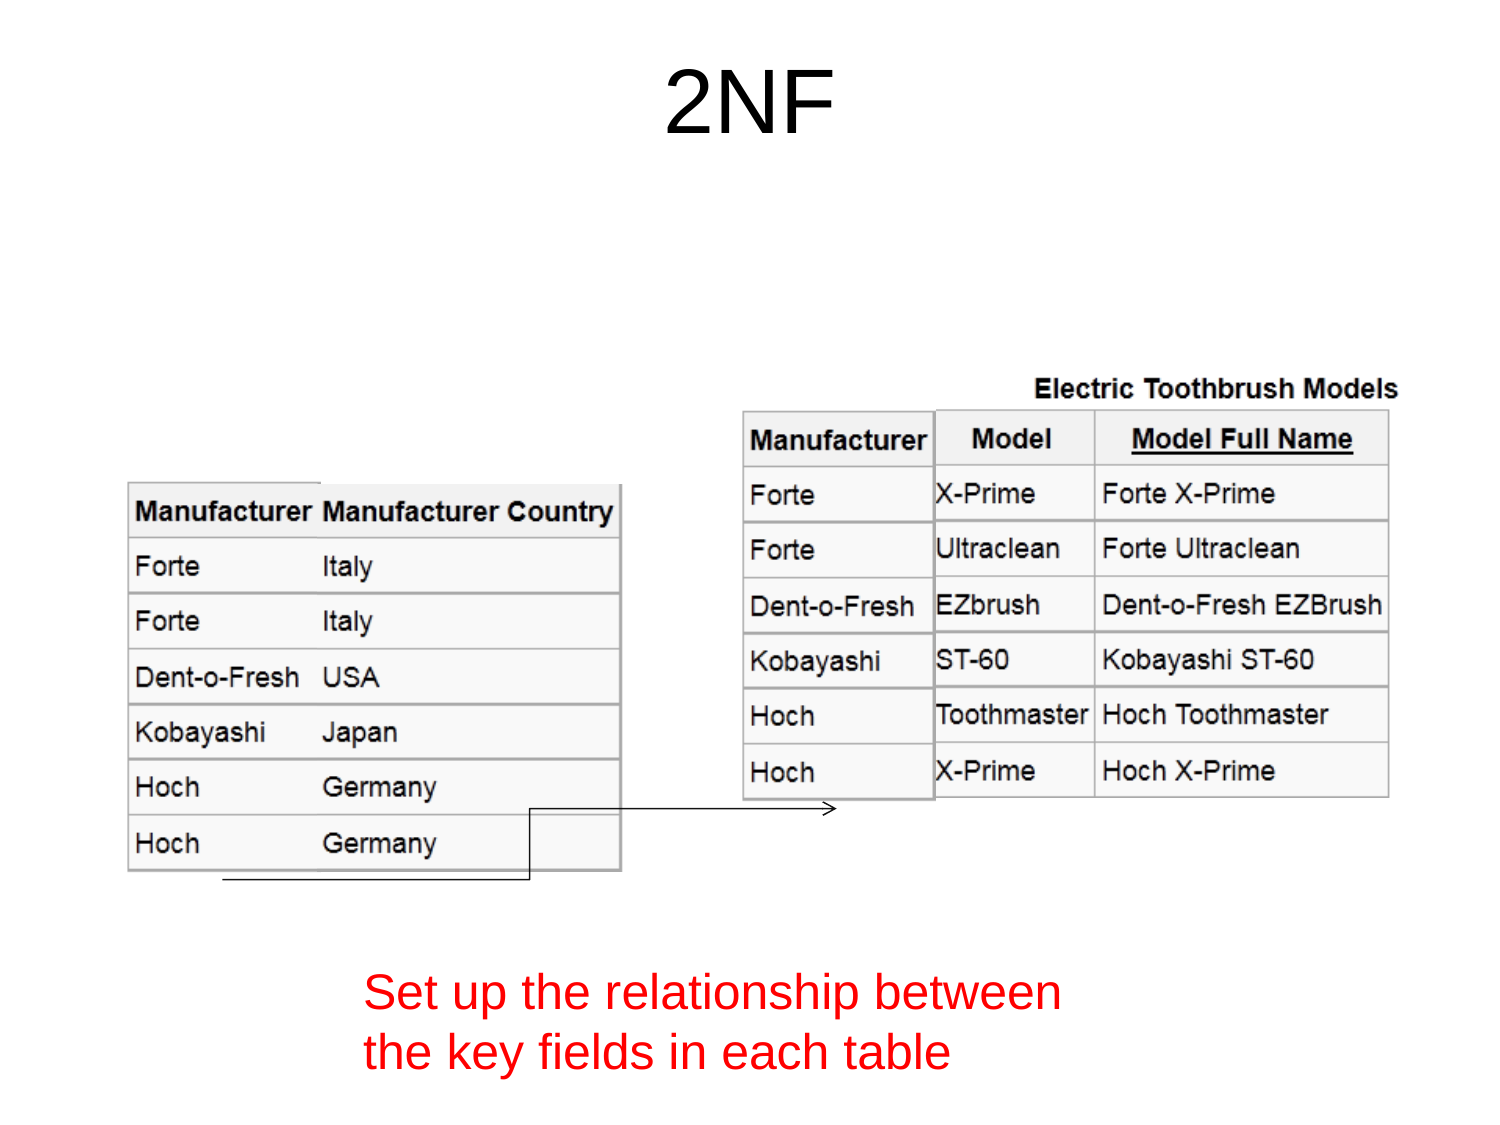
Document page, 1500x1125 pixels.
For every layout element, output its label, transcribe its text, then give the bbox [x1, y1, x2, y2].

text_box Set up the relationship between the key fields in each table [348, 952, 488, 1087]
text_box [493, 536, 566, 1125]
text_box Set up the relationship between the key fields in each table [570, 952, 1152, 1087]
title 2NF [74, 44, 1426, 150]
picture [737, 361, 1411, 809]
picture [123, 479, 624, 880]
